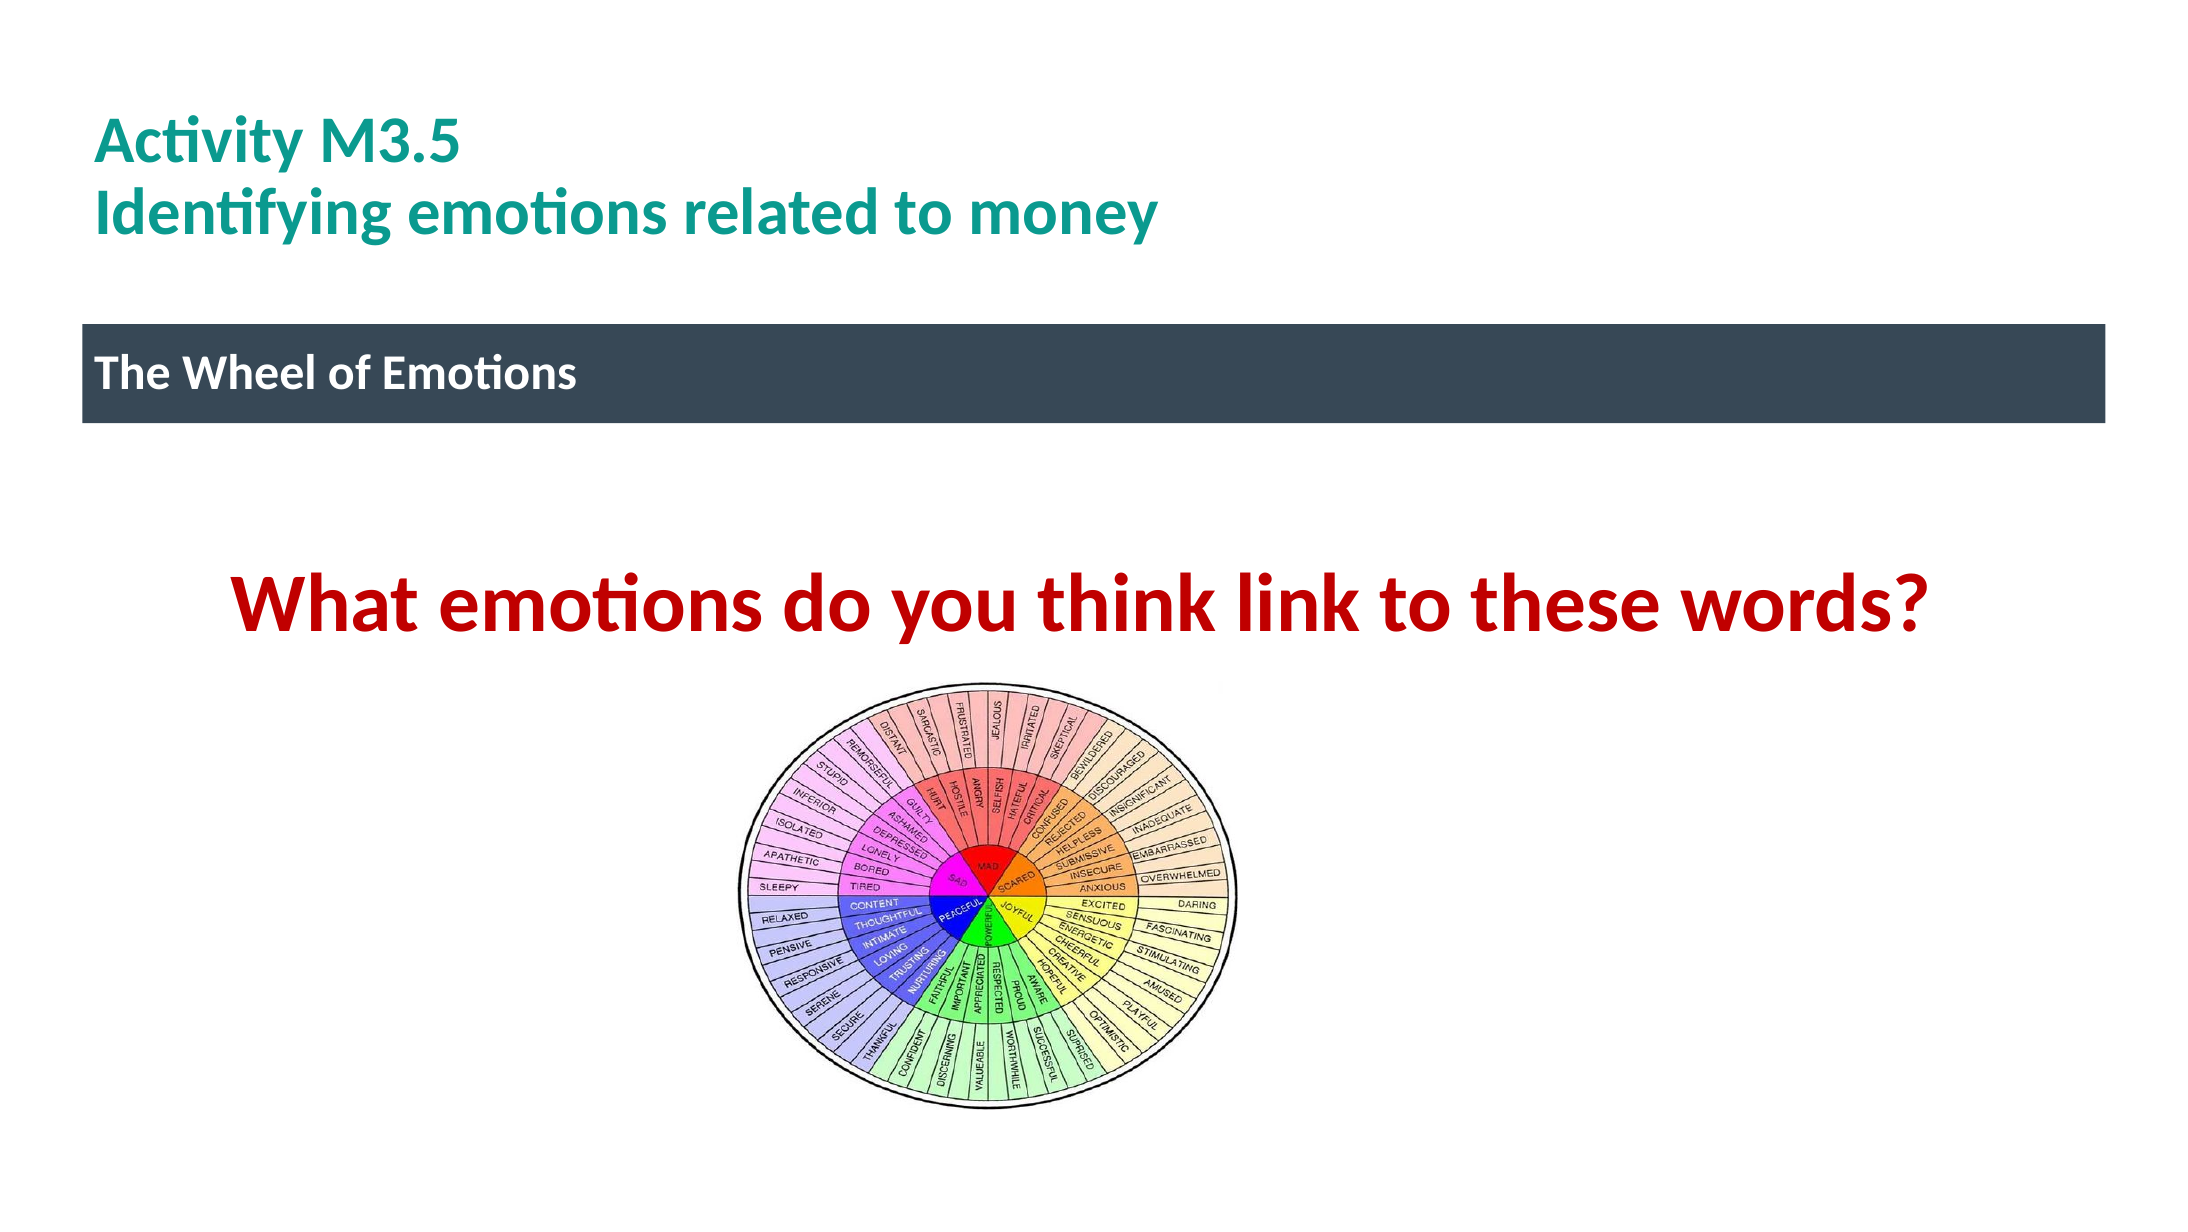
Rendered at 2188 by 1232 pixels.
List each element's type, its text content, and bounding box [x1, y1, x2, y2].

list The Wheel of Emotions [82, 324, 2106, 424]
picture [736, 681, 1238, 1110]
title Activity M3.5 Identifying emotions related to money [82, 70, 2106, 284]
text_box What emotions do you think link to these words? [58, 541, 2105, 656]
